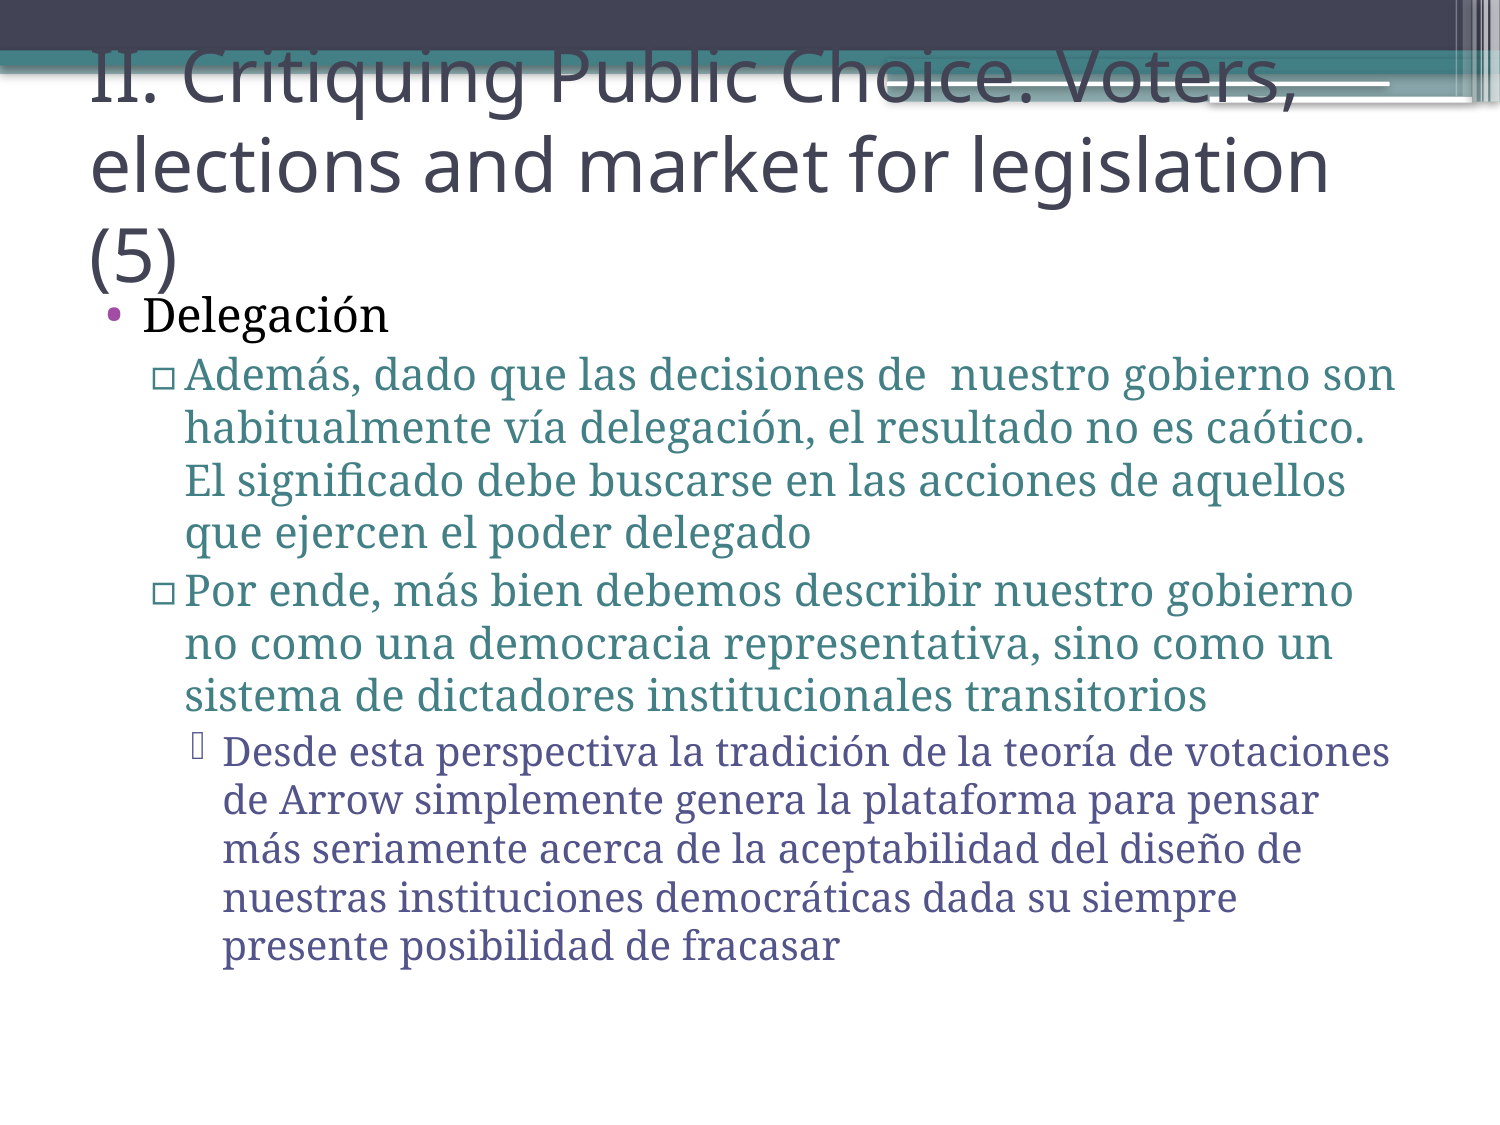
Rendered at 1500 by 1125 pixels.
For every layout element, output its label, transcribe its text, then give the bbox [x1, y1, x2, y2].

title II. Critiquing Public Choice. Voters, elections and market for legislation (5) [75, 75, 1425, 250]
list Delegación Además, dado que las decisiones de nuestro gobierno son habitualmente vía delegación, el resultado no es caótico. El significado debe buscarse en las acciones de aquellos que ejercen el poder delegado Por ende, más bien debemos describir nuestro gobierno no como una democracia representativa, sino como un sistema de dictadores institucionales transitorios Desde esta perspectiva la tradición de la teoría de votaciones de Arrow simplemente genera la plataforma para pensar más seriamente acerca de la aceptabilidad del diseño de nuestras instituciones democráticas dada su siempre presente posibilidad de fracasar [75, 277, 1425, 988]
